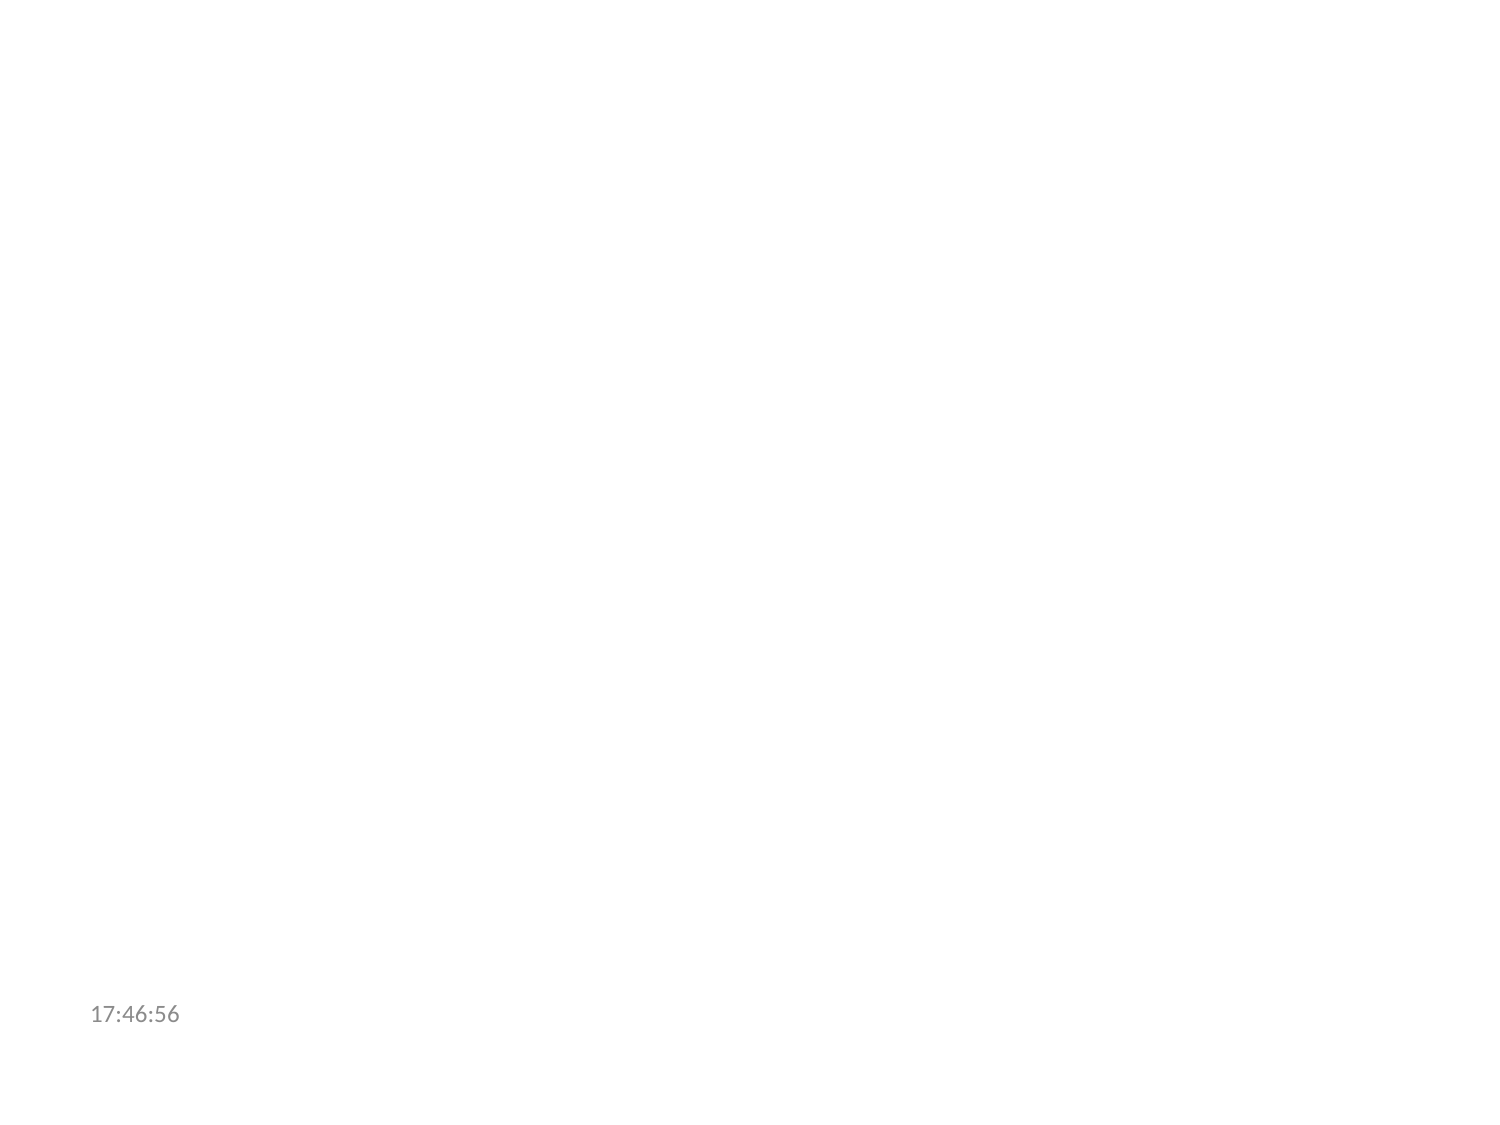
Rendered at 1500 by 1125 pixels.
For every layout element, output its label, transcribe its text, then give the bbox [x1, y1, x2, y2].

text_box 15:35:09 [75, 982, 425, 1043]
